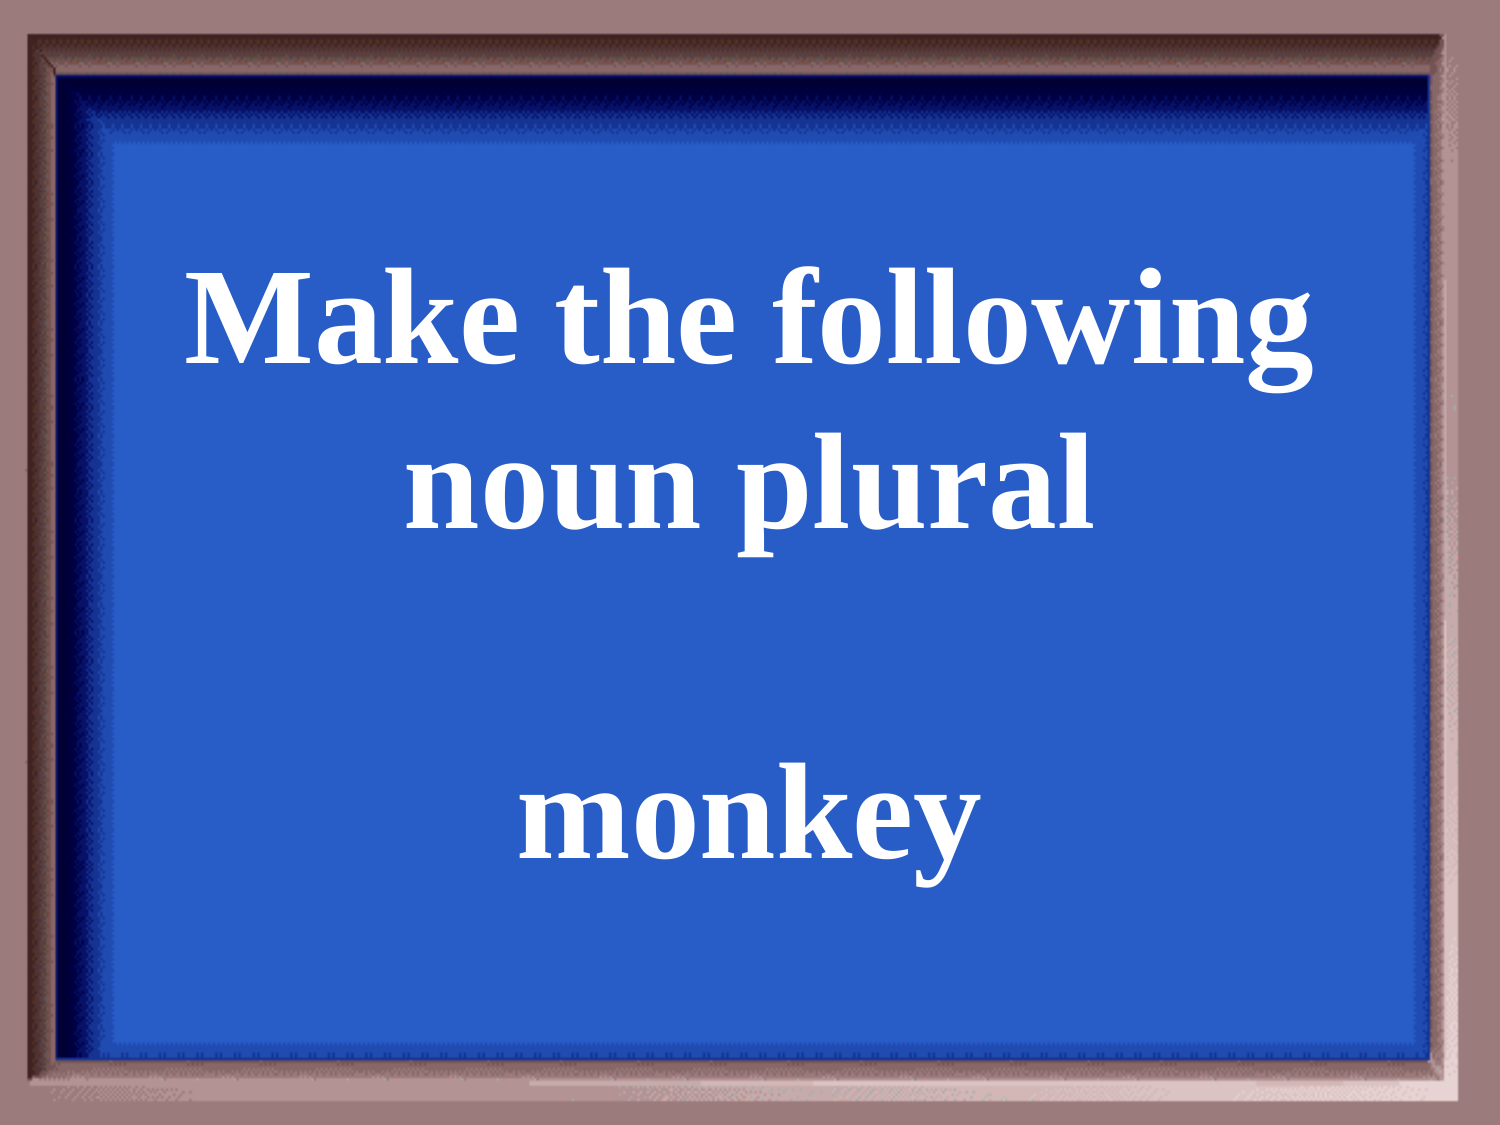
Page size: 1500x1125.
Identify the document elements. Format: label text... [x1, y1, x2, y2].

title Make the following noun plural monkey [112, 462, 1388, 650]
picture [0, 0, 1500, 1125]
